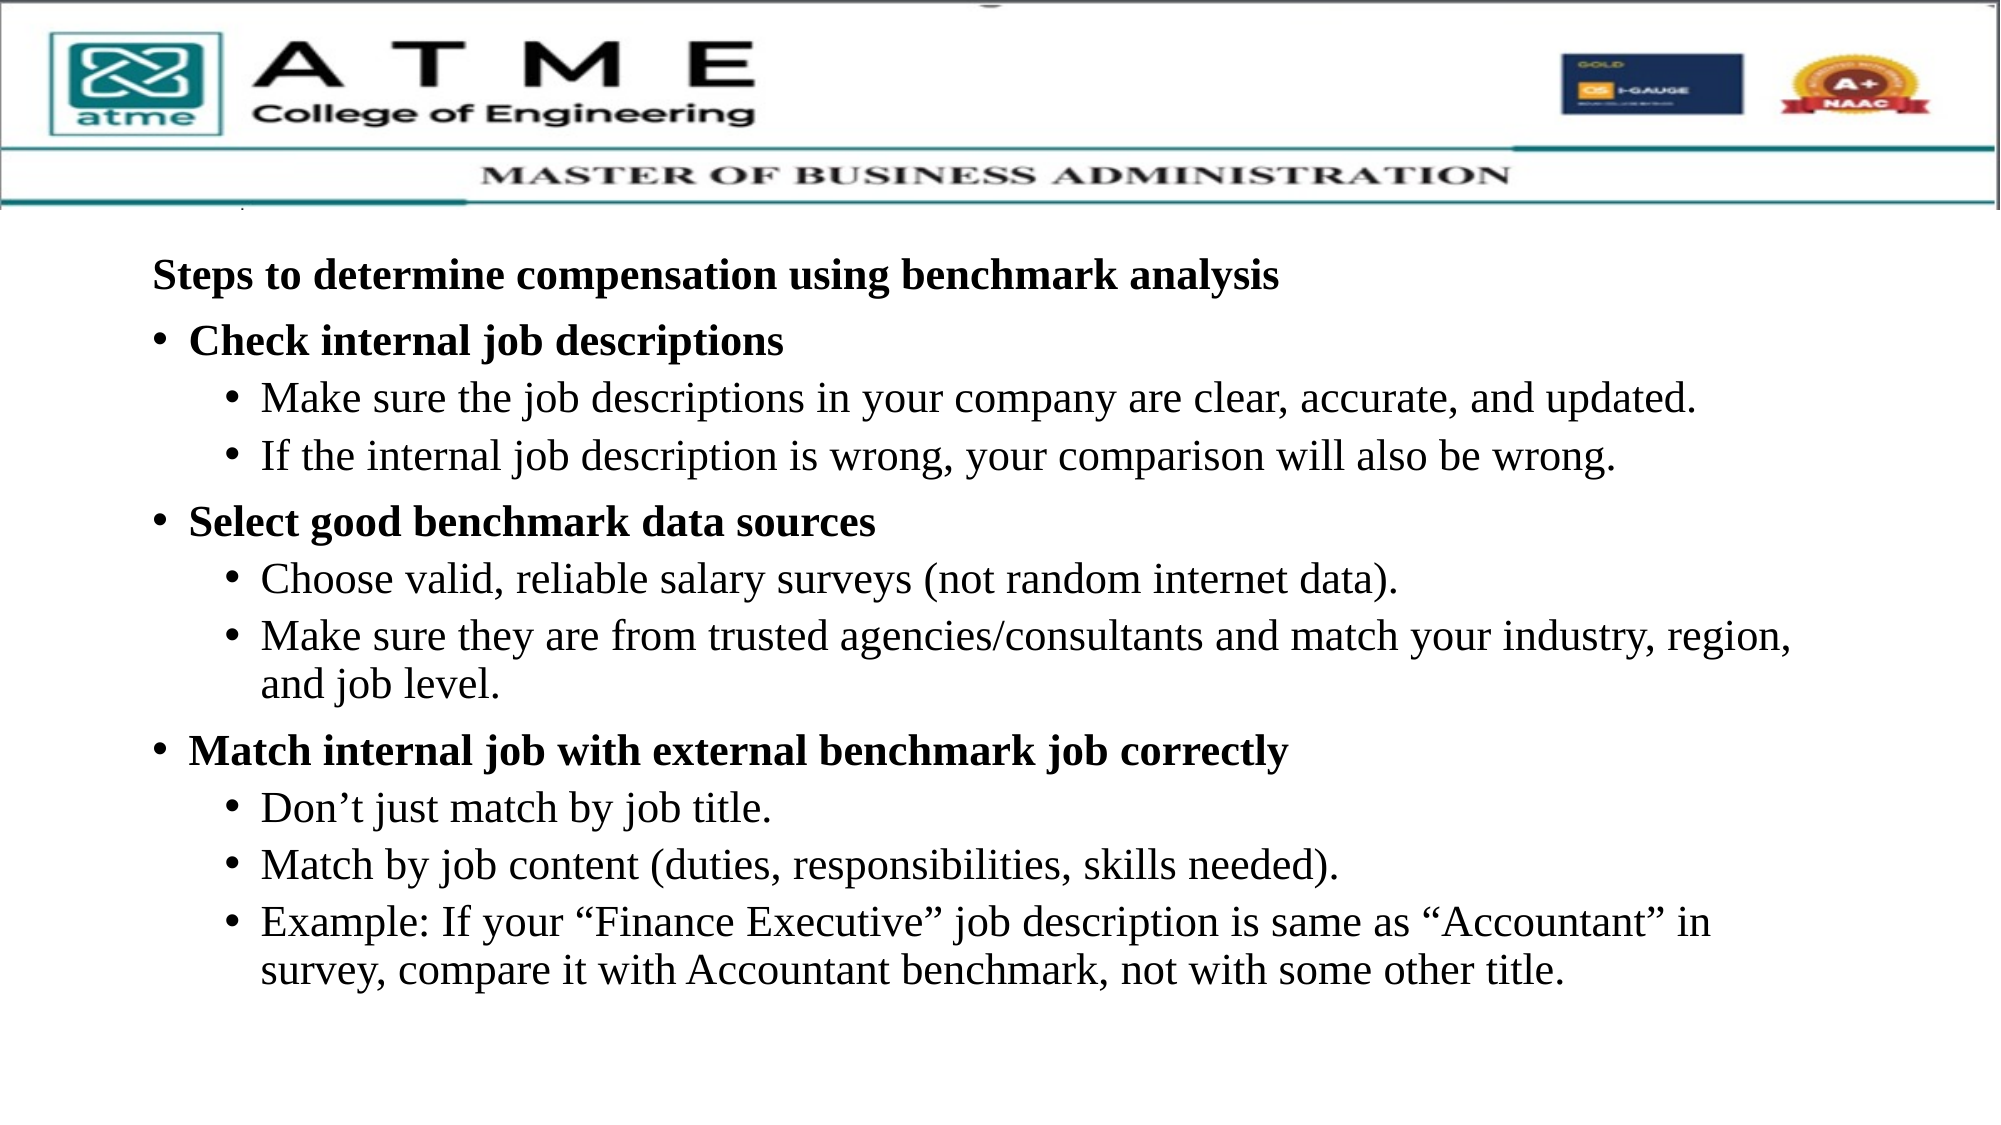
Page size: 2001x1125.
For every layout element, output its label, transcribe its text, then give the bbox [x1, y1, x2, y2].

list Steps to determine compensation using benchmark analysis Check internal job descriptions Make sure the job descriptions in your company are clear, accurate, and updated. If the internal job description is wrong, your comparison will also be wrong. Select good benchmark data sources Choose valid, reliable salary surveys (not random internet data). Make sure they are from trusted agencies/consultants and match your industry, region, and job level. Match internal job with external benchmark job correctly Don’t just match by job title. Match by job content (duties, responsibilities, skills needed). Example: If your “Finance Executive” job description is same as “Accountant” in survey, compare it with Accountant benchmark, not with some other title. [137, 243, 1863, 1014]
picture [0, 0, 2000, 210]
